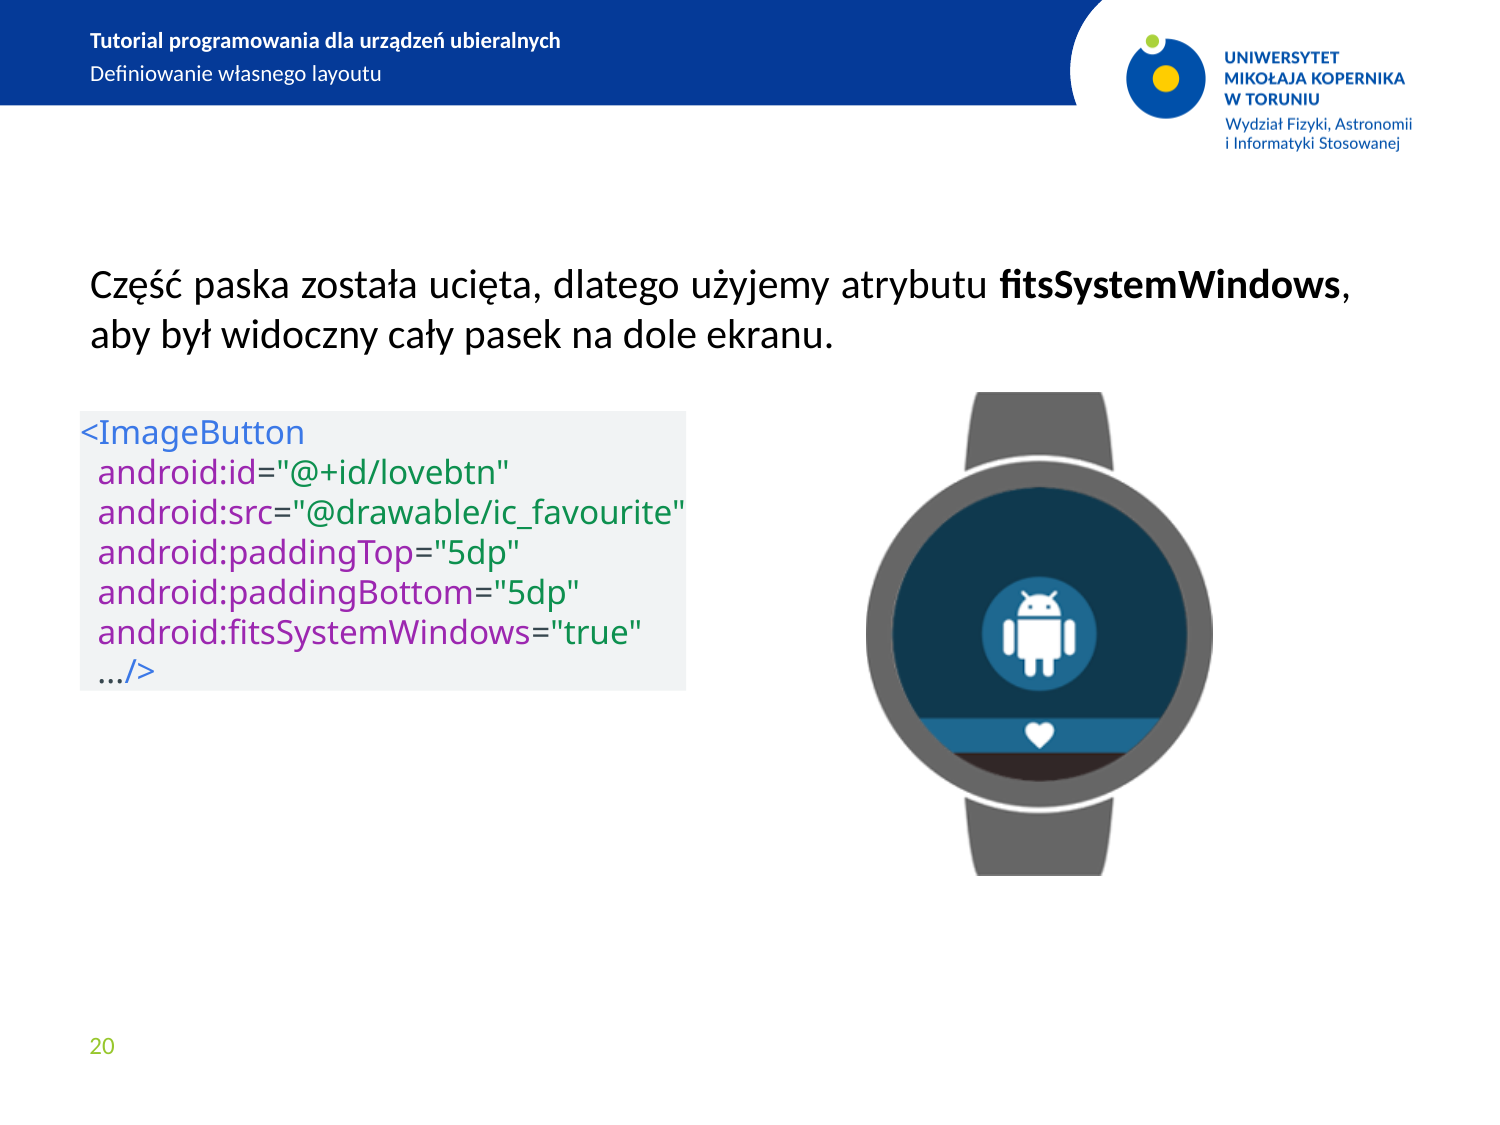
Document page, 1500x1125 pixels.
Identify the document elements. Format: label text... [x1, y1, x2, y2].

picture [1100, 8, 1438, 178]
list Definiowanie własnego layoutu [75, 50, 1040, 96]
text_box <ImageButton android:id="@+id/lovebtn" android:src="@drawable/ic_favourite" android:paddingTop="5dp" android:paddingBottom="5dp" android:fitsSystemWindows="true" .../> [79, 411, 687, 691]
list Tutorial programowania dla urządzeń ubieralnych [75, 18, 1040, 50]
picture [866, 392, 1213, 876]
list Część paska została ucięta, dlatego użyjemy atrybutu fitsSystemWindows, aby był widoczny cały pasek na dole ekranu. [75, 249, 1367, 693]
